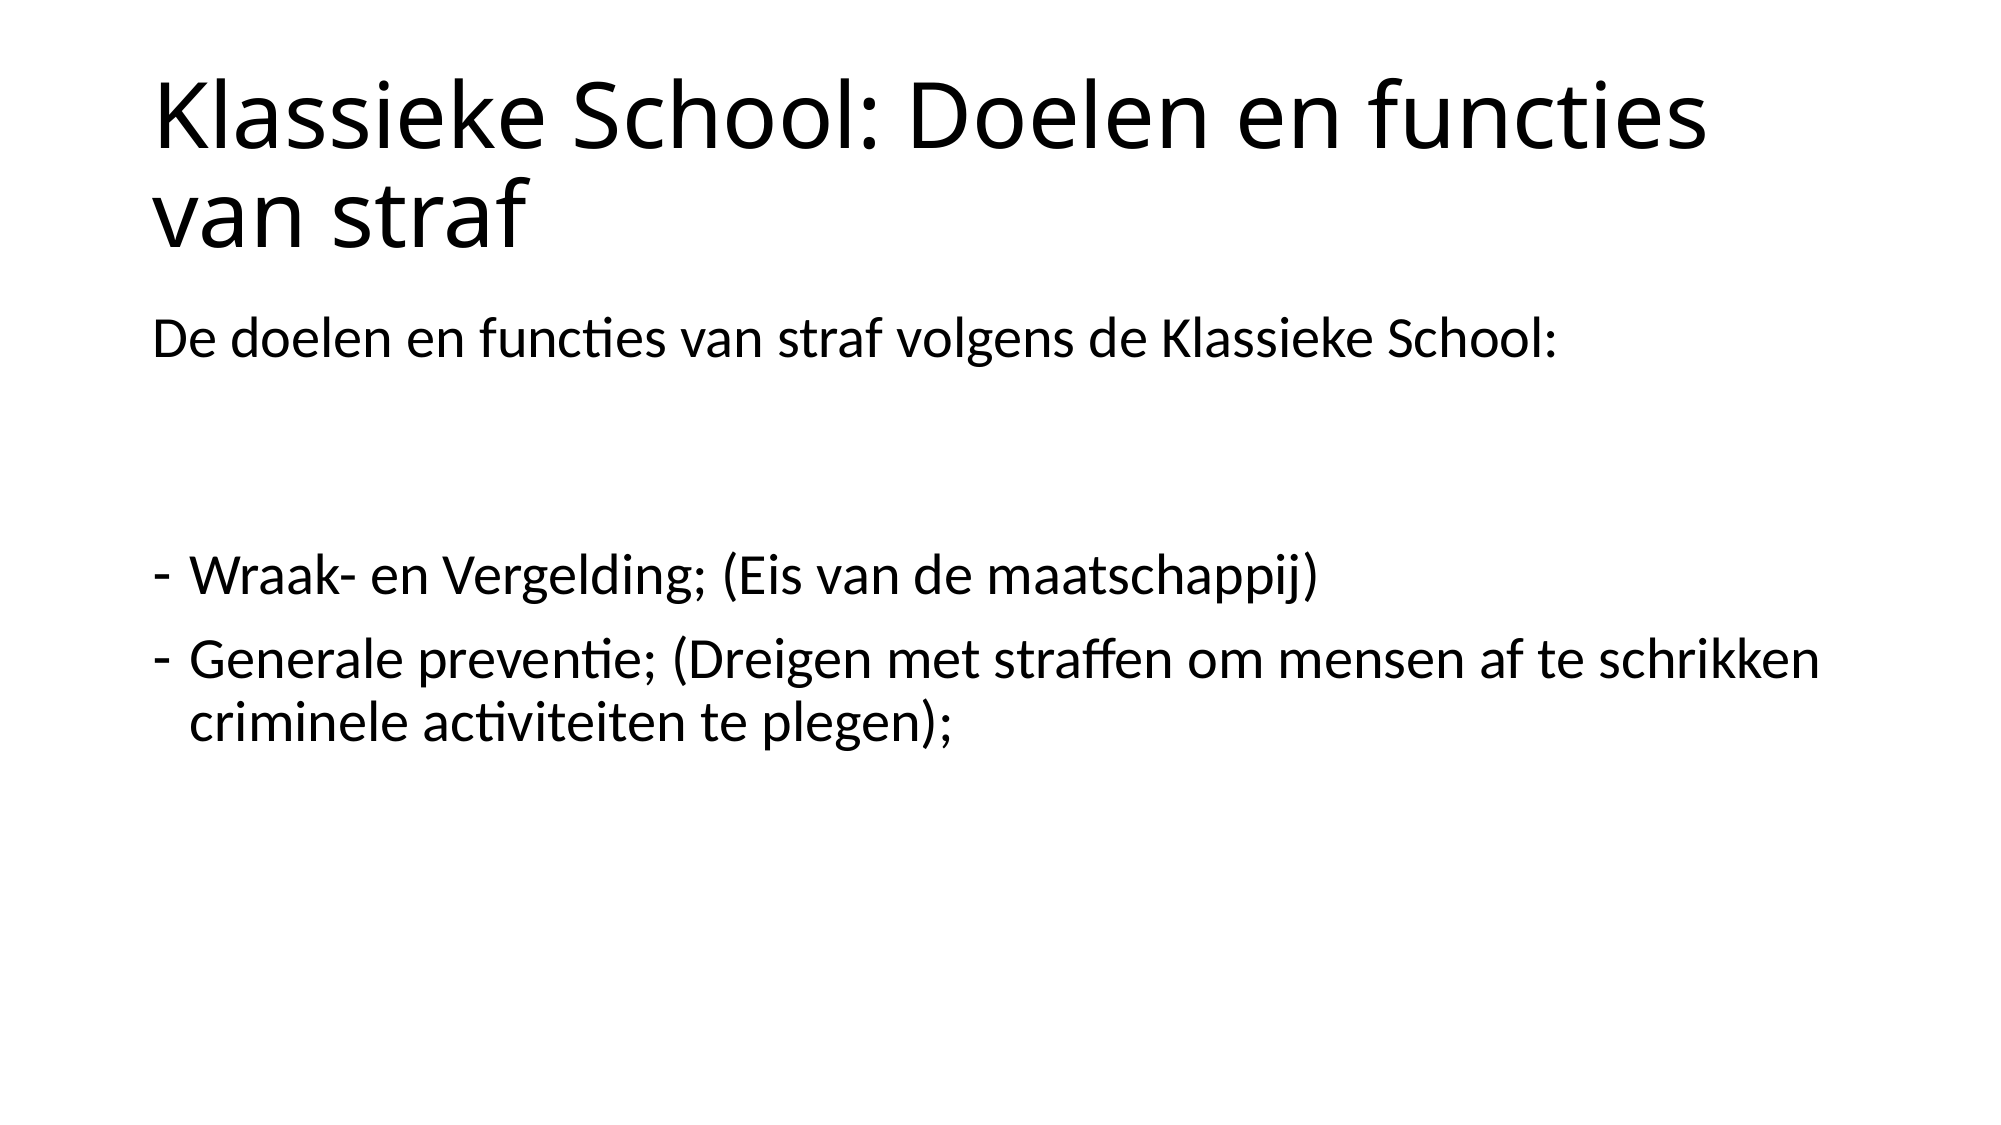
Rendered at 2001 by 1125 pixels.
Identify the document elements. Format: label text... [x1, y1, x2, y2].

title Klassieke School: Doelen en functies van straf [137, 59, 1863, 278]
list De doelen en functies van straf volgens de Klassieke School: Wraak- en Vergelding; (Eis van de maatschappij) Generale preventie; (Dreigen met straffen om mensen af te schrikken criminele activiteiten te plegen); [137, 299, 1863, 1014]
